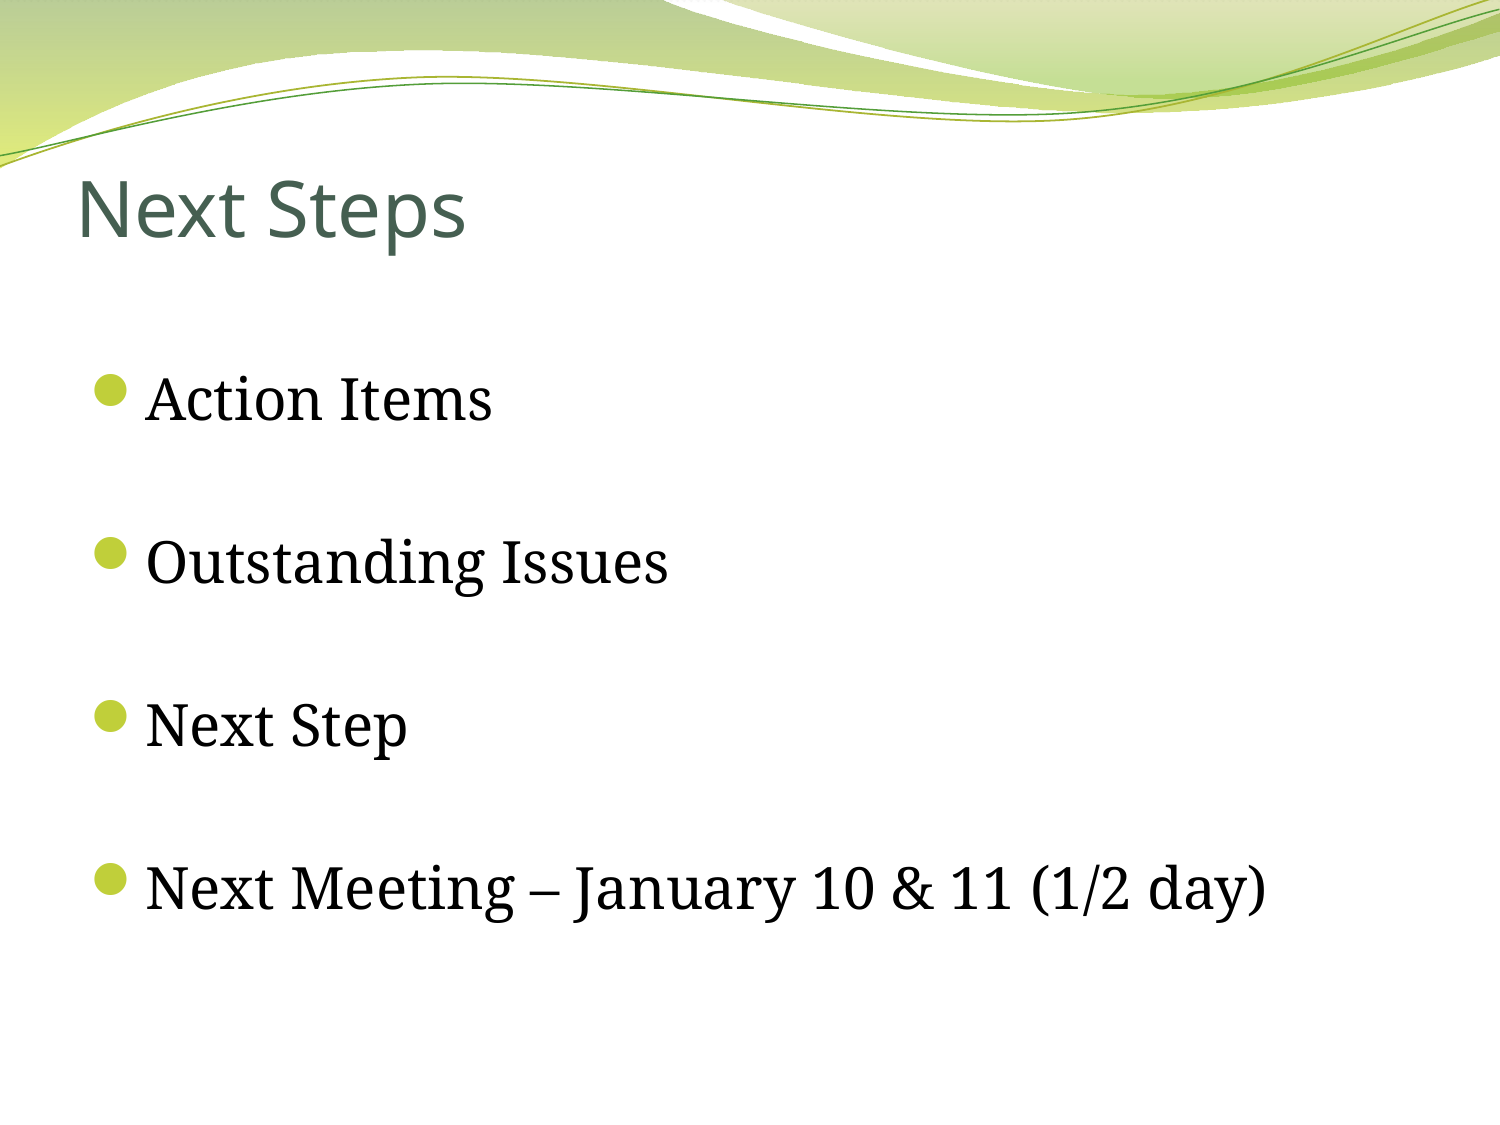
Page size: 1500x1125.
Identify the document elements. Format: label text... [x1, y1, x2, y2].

list Action Items Outstanding Issues Next Step Next Meeting – January 10 & 11 (1/2 day) [75, 354, 1425, 1038]
title Next Steps [75, 115, 1425, 254]
